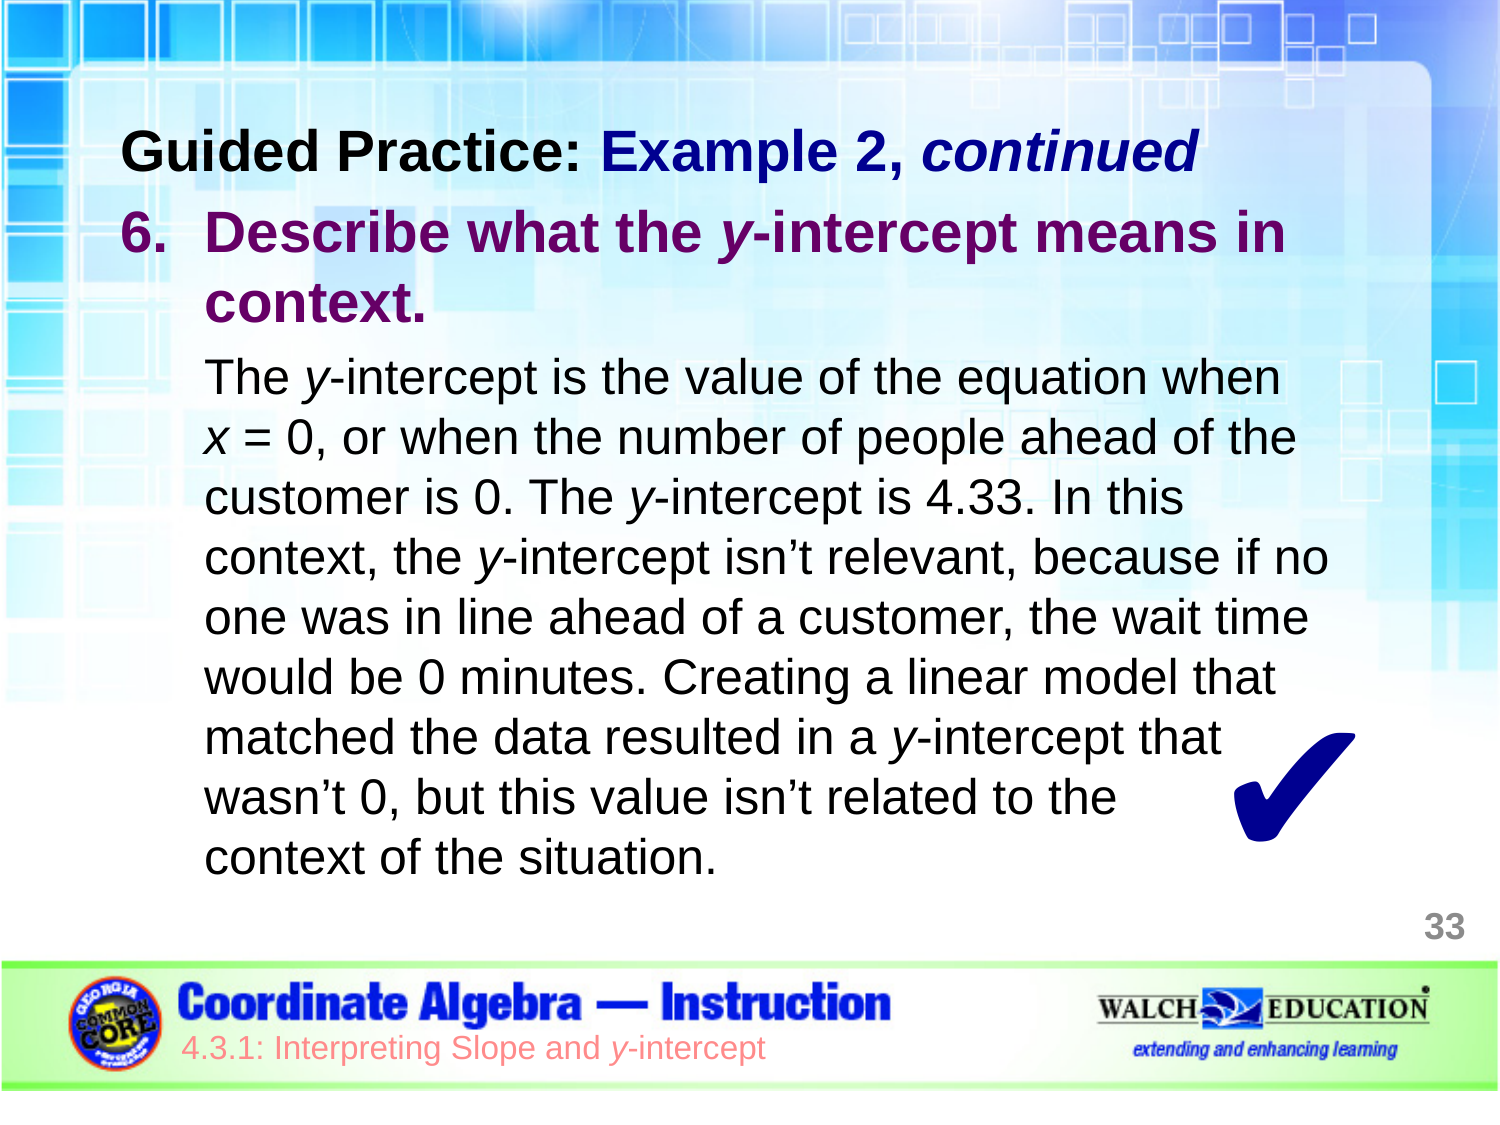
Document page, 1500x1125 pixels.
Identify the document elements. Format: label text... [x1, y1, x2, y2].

slide_number 33 [1361, 901, 1481, 949]
footer 4.3.1: Interpreting Slope and y-intercept [166, 1024, 1080, 1069]
picture [1, 0, 1500, 1091]
text_box ✔ [1128, 651, 1394, 907]
subtitle Guided Practice: Example 2, continued Describe what the y-intercept means in context. The y-intercept is the value of the equation when x = 0, or when the number of people ahead of the customer is 0. The y-intercept is 4.33. In this context, the y-intercept isn’t relevant, because if no one was in line ahead of a customer, the wait time would be 0 minutes. Creating a linear model that matched the data resulted in a y-intercept that wasn’t 0, but this value isn’t related to the context of the situation. [105, 105, 1376, 925]
